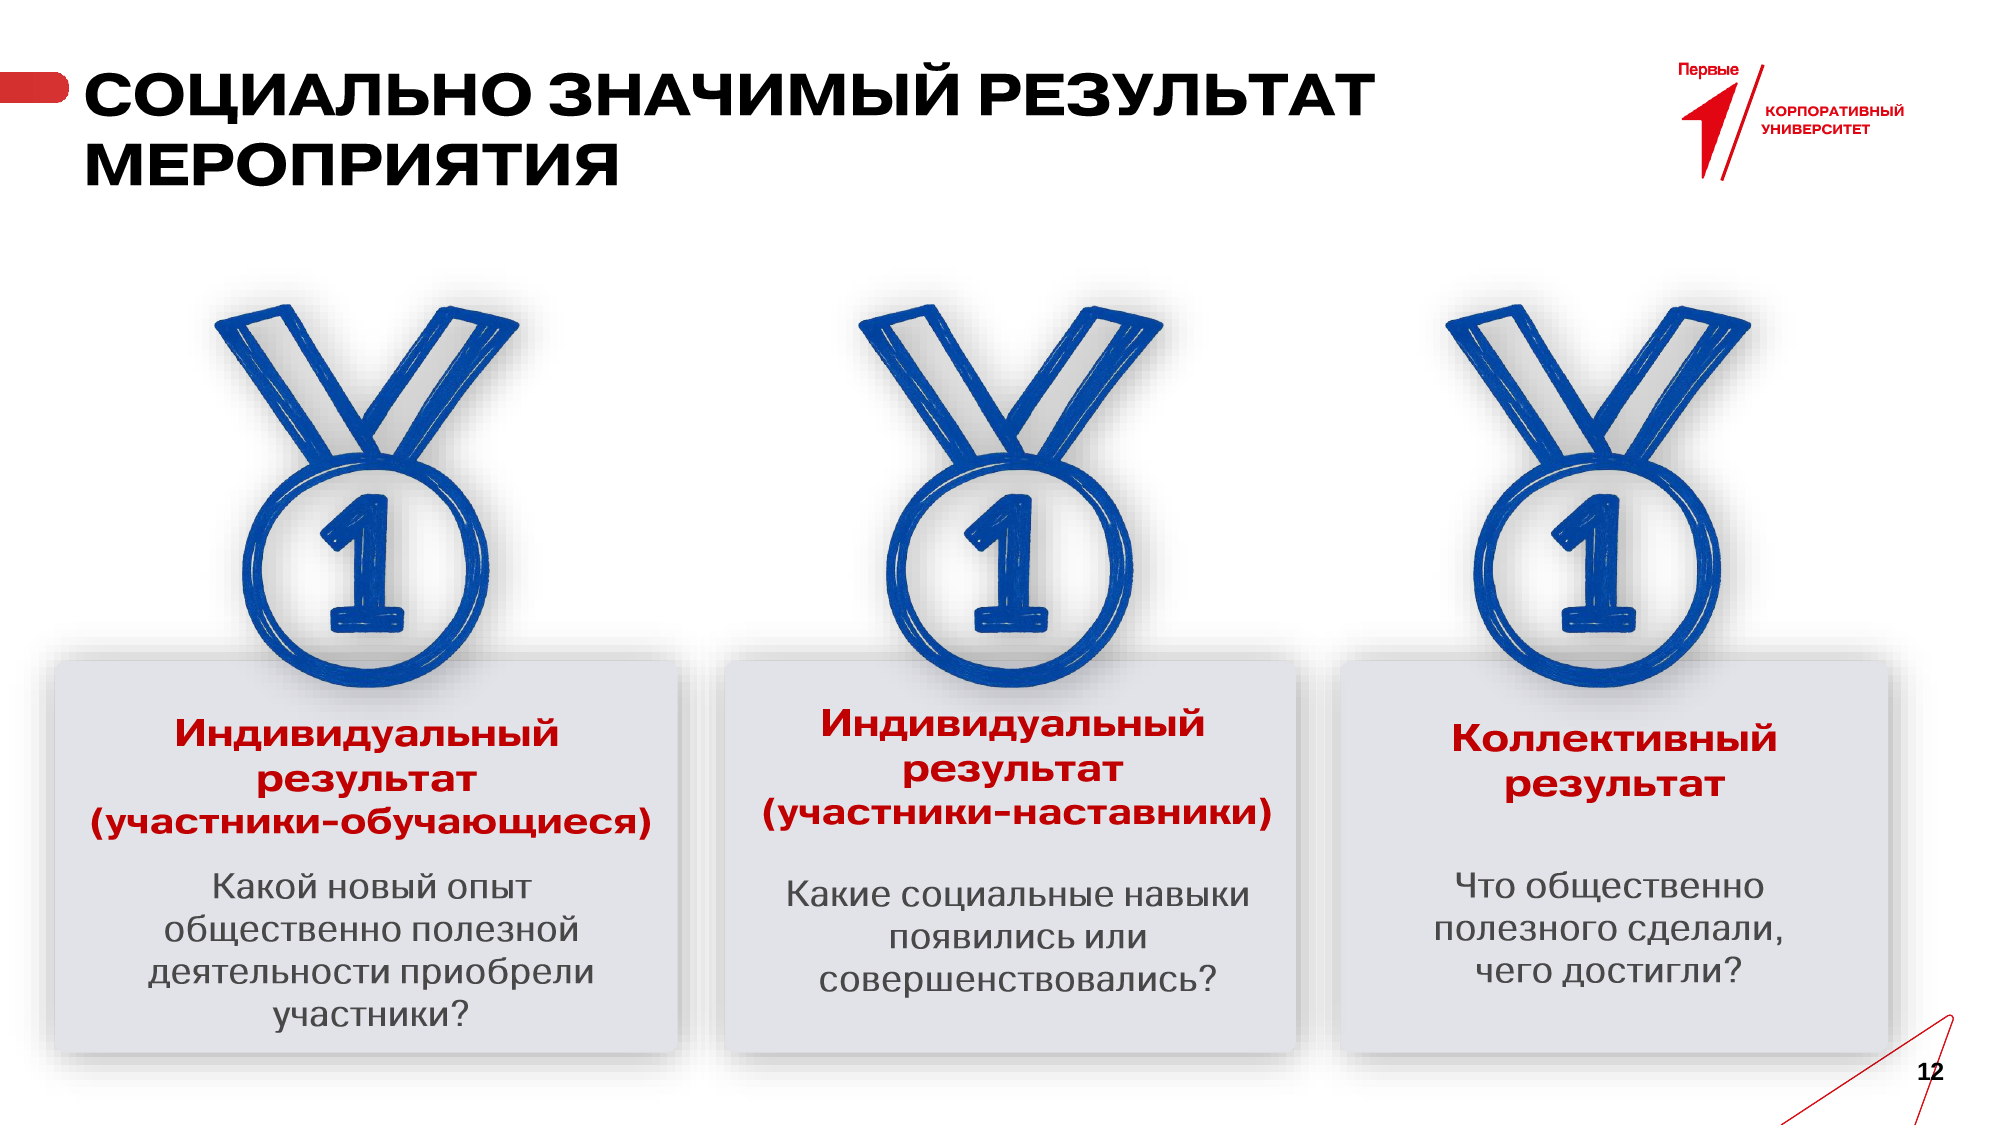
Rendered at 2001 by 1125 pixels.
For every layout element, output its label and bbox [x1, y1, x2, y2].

text_box [83, 58, 1436, 200]
picture [1678, 62, 1739, 179]
picture [1761, 121, 1880, 137]
picture [1765, 103, 1915, 119]
text_box [2, 215, 1946, 1111]
picture [0, 72, 70, 104]
picture [1725, 140, 1739, 179]
